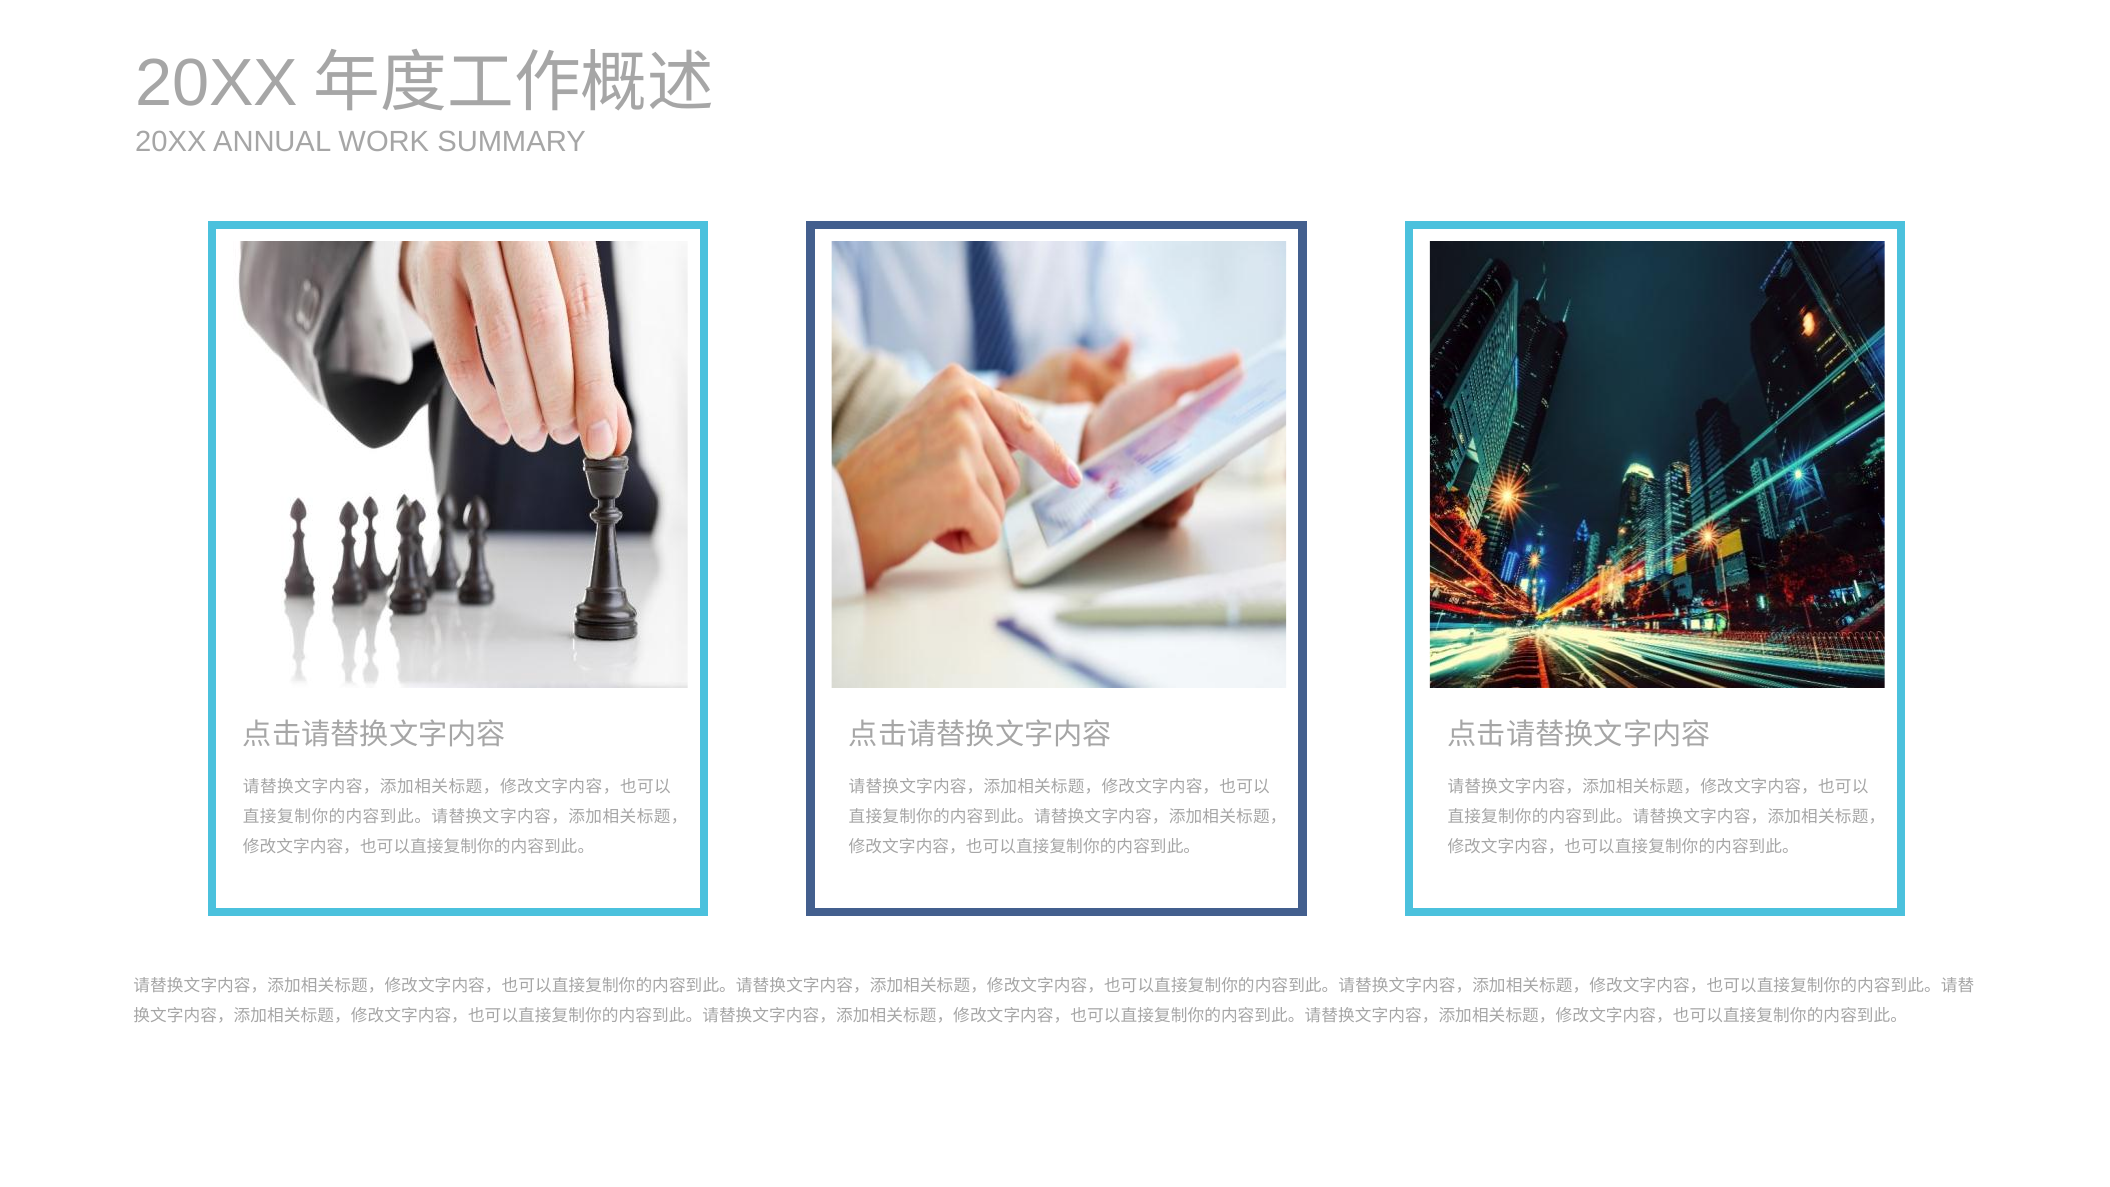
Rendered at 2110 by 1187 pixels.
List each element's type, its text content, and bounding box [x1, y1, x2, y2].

text_box [809, 224, 1304, 913]
text_box [1408, 224, 1902, 913]
text_box 请替换文字内容，添加相关标题，修改文字内容，也可以直接复制你的内容到此。请替换文字内容，添加相关标题，修改文字内容，也可以直接复制你的内容到此。请替换文字内容，添加相关标题，修改文字内容，也可以直接复制你的内容到此。请替换文字内容，添加相关标题，修改文字内容，也可以直接复制你的内容到此。请替换文字内容，添加相关标题，修改文字内容，也可以直接复制你的内容到此。请替换文字内容，添加相关标题，修改文字内容，也可以直接复制你的内容到此。 [133, 964, 1976, 1025]
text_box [1447, 715, 1870, 858]
text_box 20XX ANNUAL WORK SUMMARY [135, 122, 596, 158]
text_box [848, 715, 1271, 858]
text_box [242, 715, 672, 858]
text_box [211, 224, 705, 913]
text_box 20XX年度工作概述 [135, 38, 783, 119]
